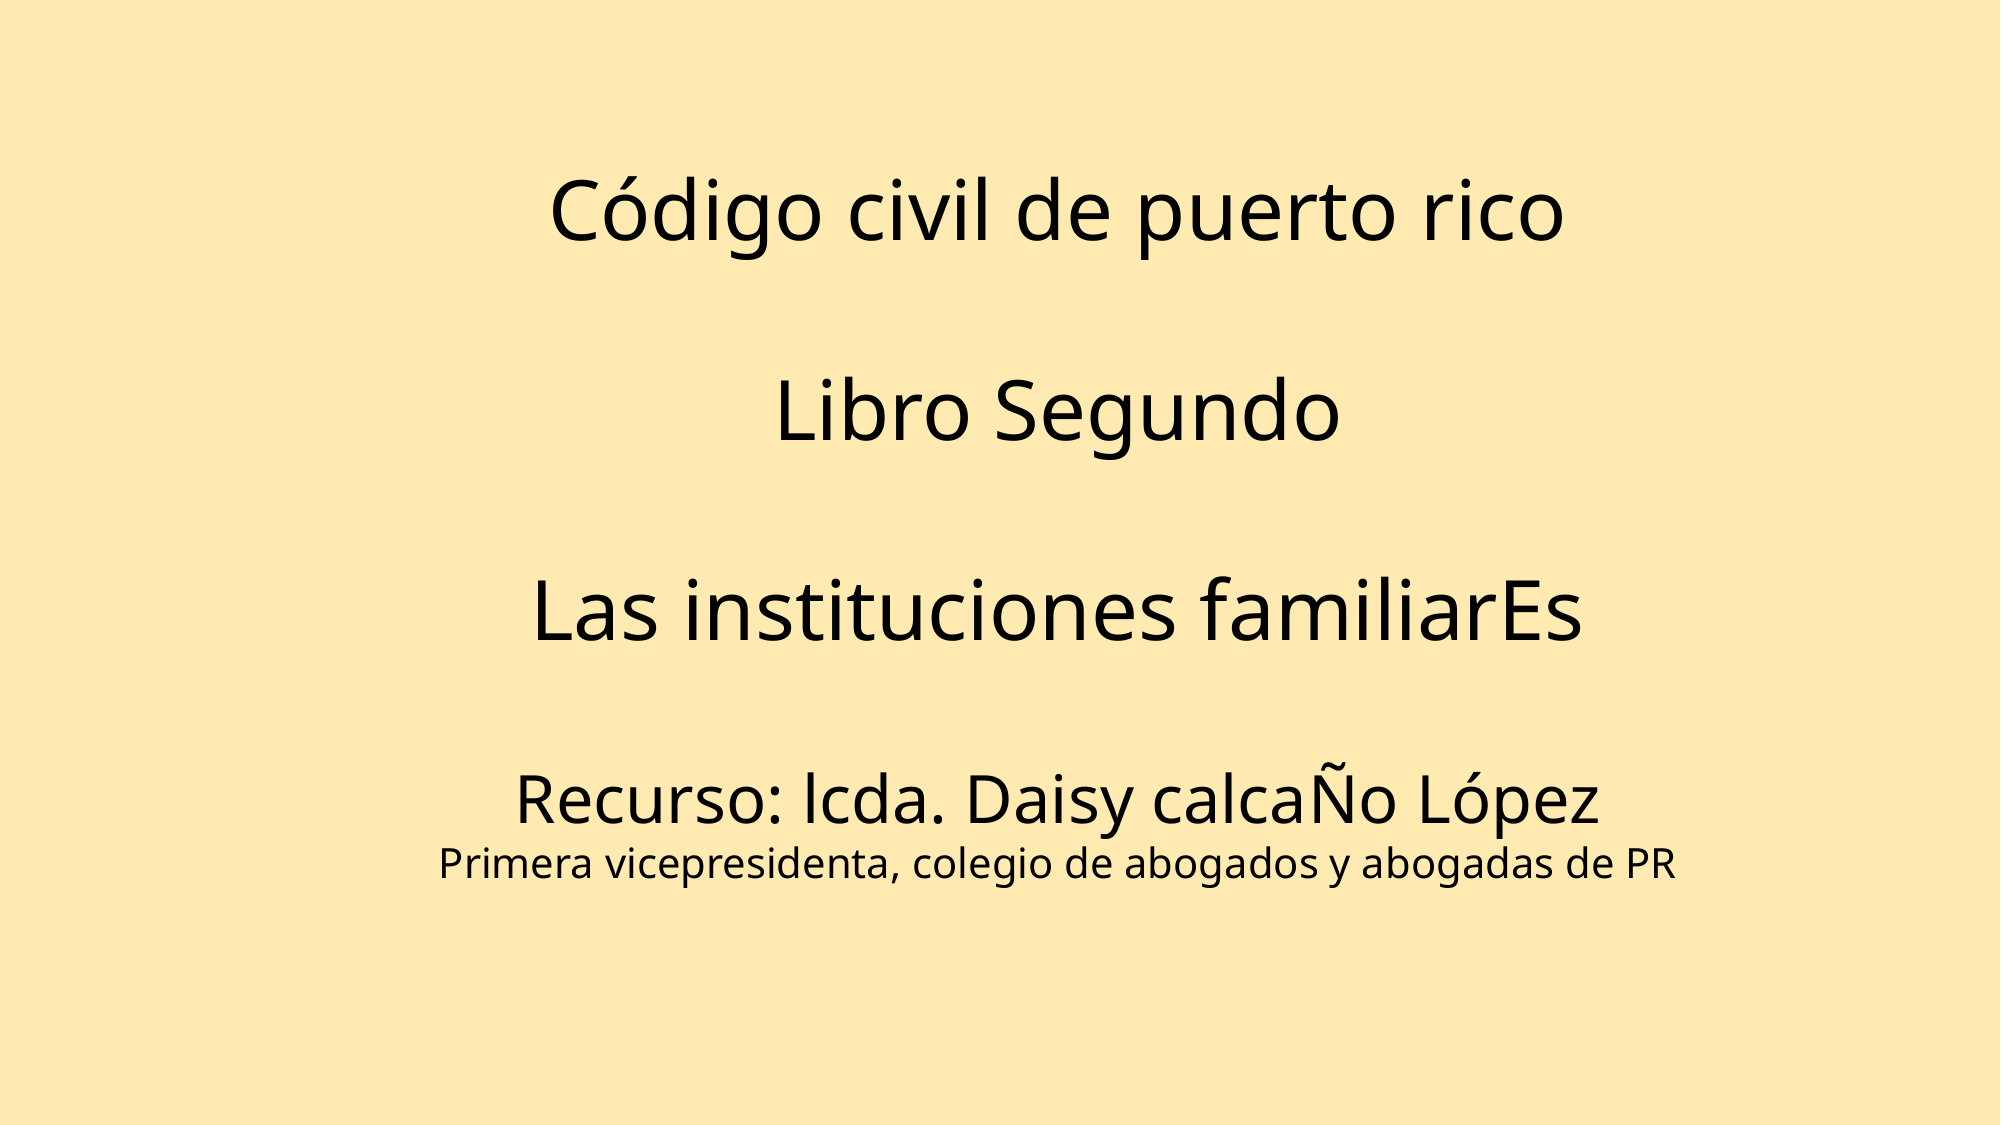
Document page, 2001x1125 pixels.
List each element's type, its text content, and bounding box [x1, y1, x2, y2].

text_box Código civil de puerto rico Libro Segundo Las instituciones familiarEs Recurso: lcda. Daisy calcaÑo López Primera vicepresidenta, colegio de abogados y abogadas de PR [214, 149, 1902, 995]
